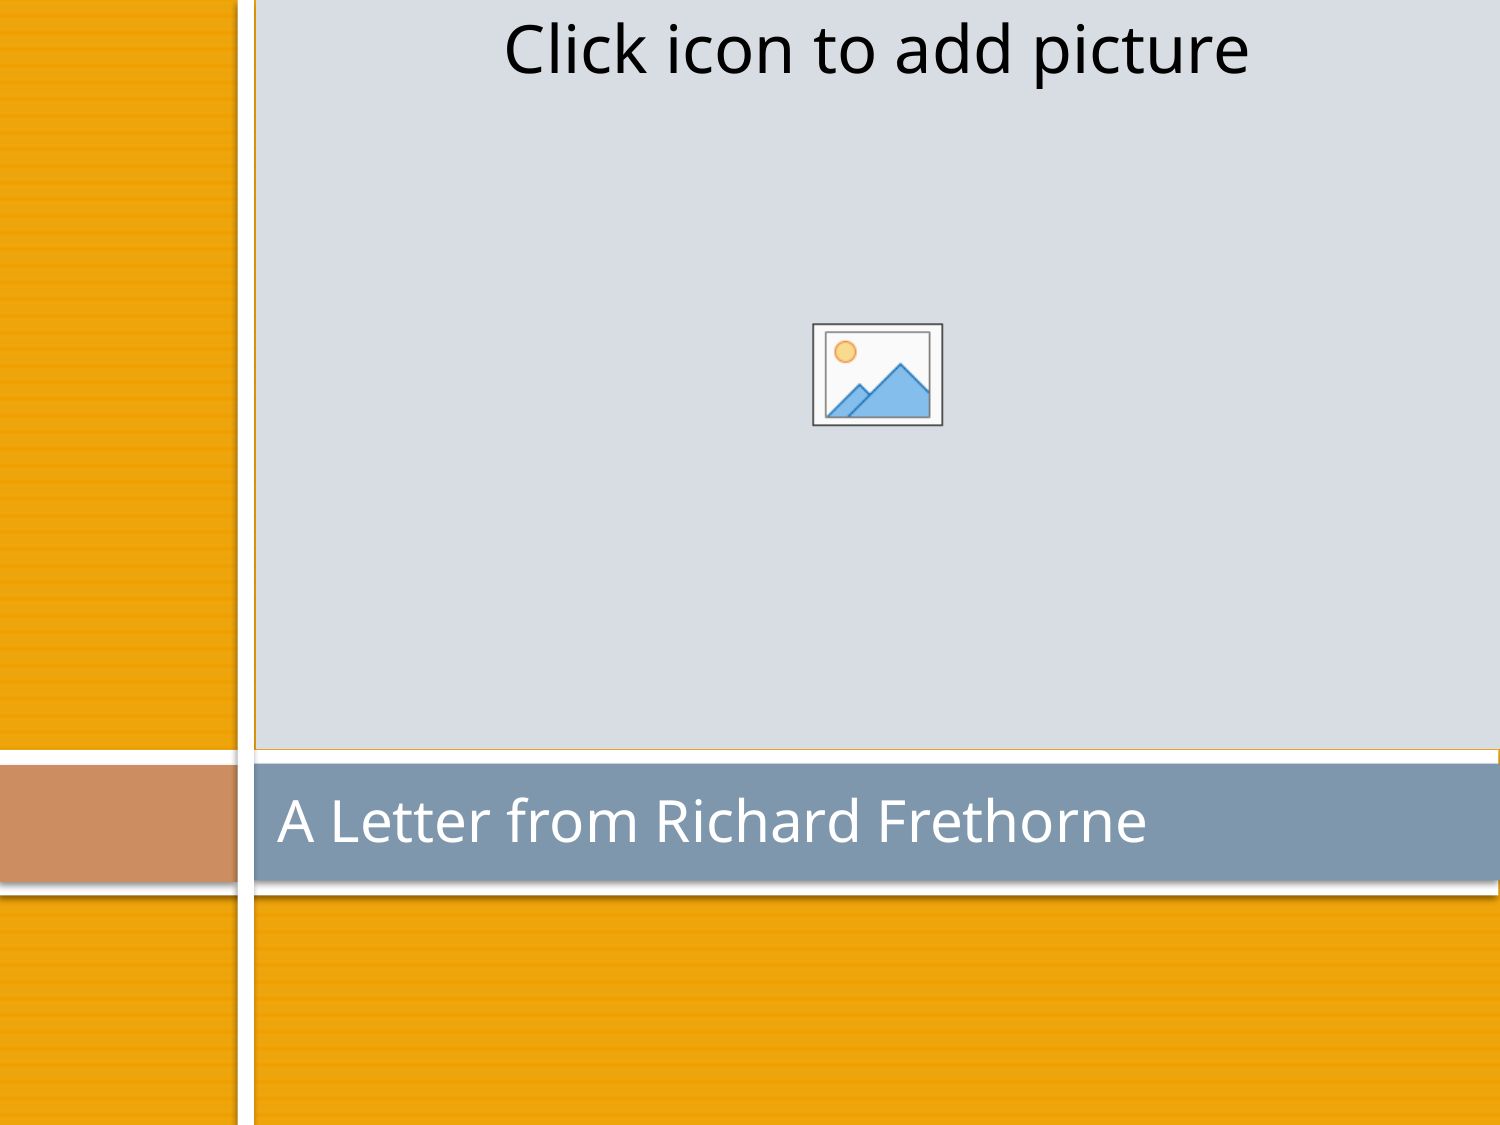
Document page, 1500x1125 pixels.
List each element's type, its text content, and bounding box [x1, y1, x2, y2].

title A Letter from Richard Frethorne [262, 762, 1463, 875]
picture [255, 0, 1500, 750]
